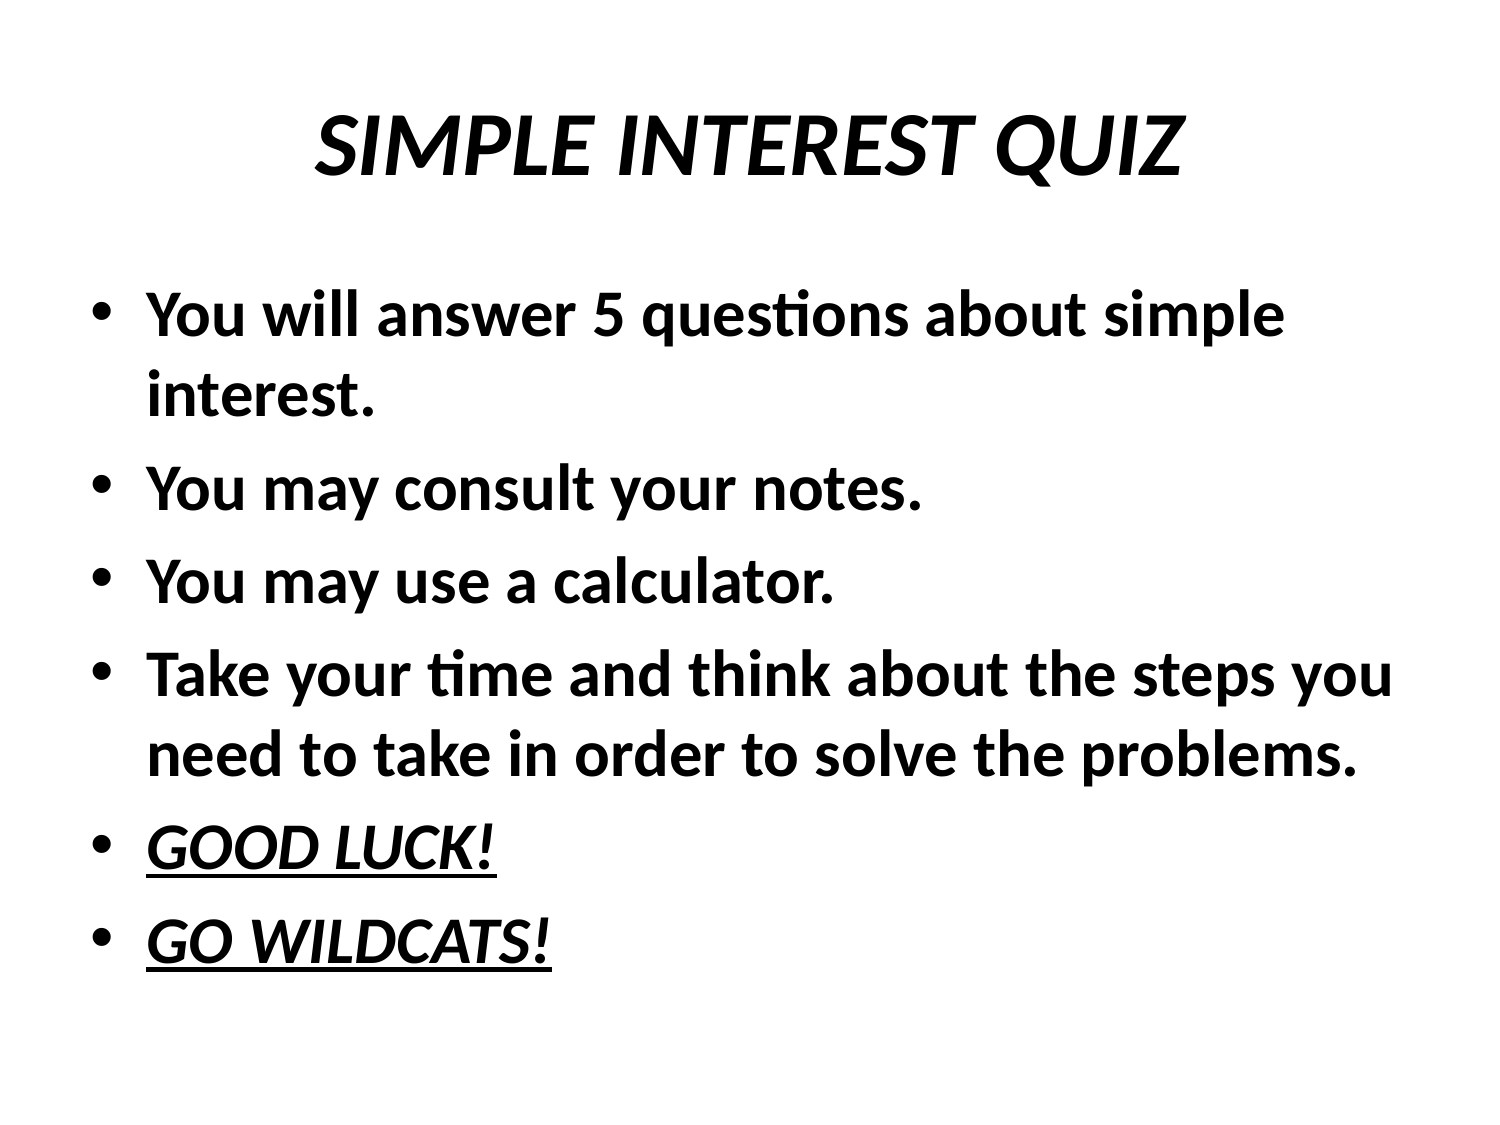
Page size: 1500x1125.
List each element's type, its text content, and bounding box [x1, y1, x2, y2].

title SIMPLE INTEREST QUIZ [75, 45, 1425, 233]
list You will answer 5 questions about simple interest. You may consult your notes. You may use a calculator. Take your time and think about the steps you need to take in order to solve the problems. GOOD LUCK! GO WILDCATS! [75, 262, 1425, 1005]
